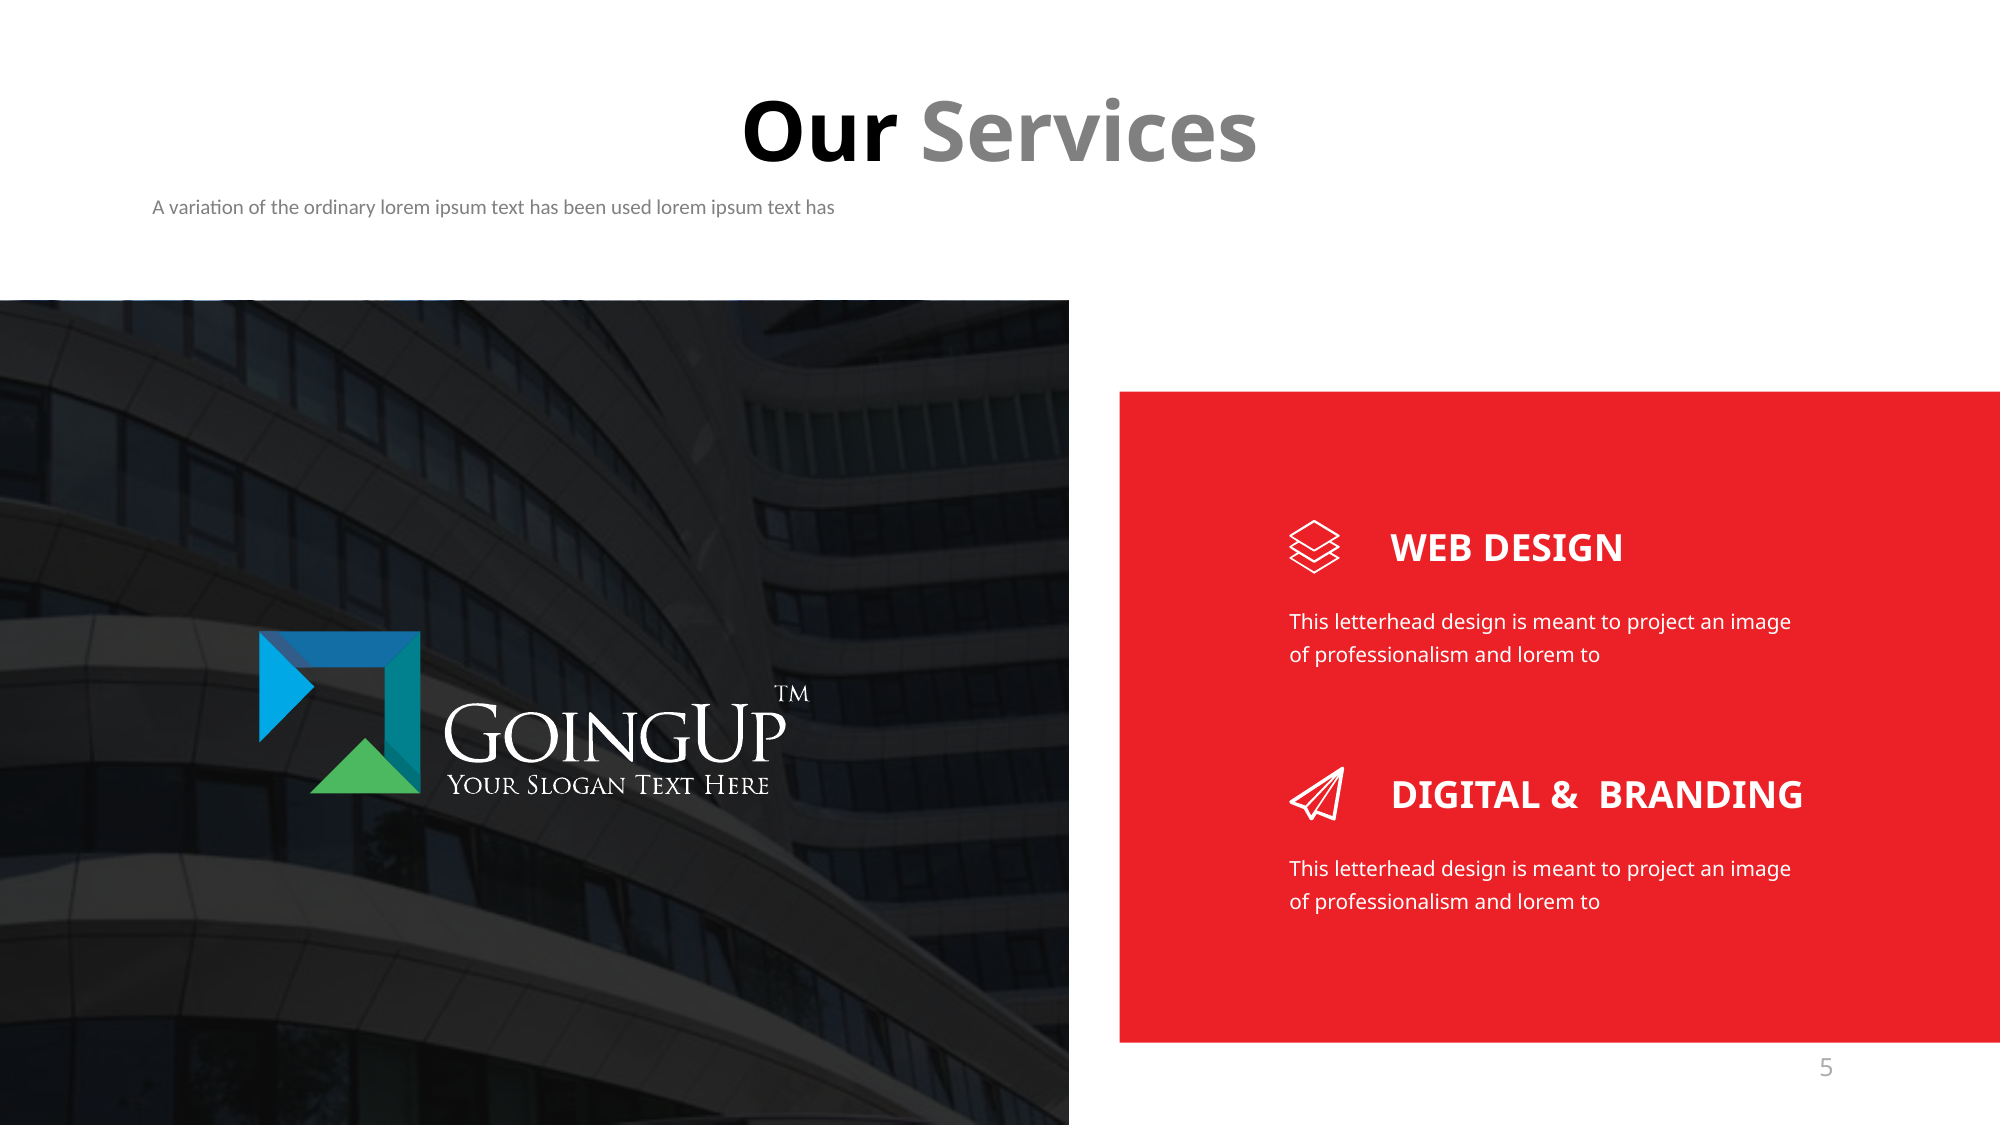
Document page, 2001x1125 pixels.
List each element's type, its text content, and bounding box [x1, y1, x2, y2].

text_box [1289, 520, 1340, 574]
picture [0, 300, 1069, 1125]
text_box [1118, 391, 2000, 1044]
subtitle A variation of the ordinary lorem ipsum text has been used lorem ipsum text has [137, 186, 1863, 227]
text_box This letterhead design is meant to project an image of professionalism and lorem to [1289, 596, 1800, 671]
text_box DIGITAL & BRANDING [1375, 763, 1831, 824]
slide_number 5 [1790, 1044, 1863, 1094]
text_box This letterhead design is meant to project an image of professionalism and lorem to [1289, 843, 1800, 918]
title Our Services [137, 78, 1863, 186]
text_box WEB DESIGN [1375, 516, 1669, 577]
text_box [1289, 766, 1345, 821]
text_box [259, 631, 810, 795]
